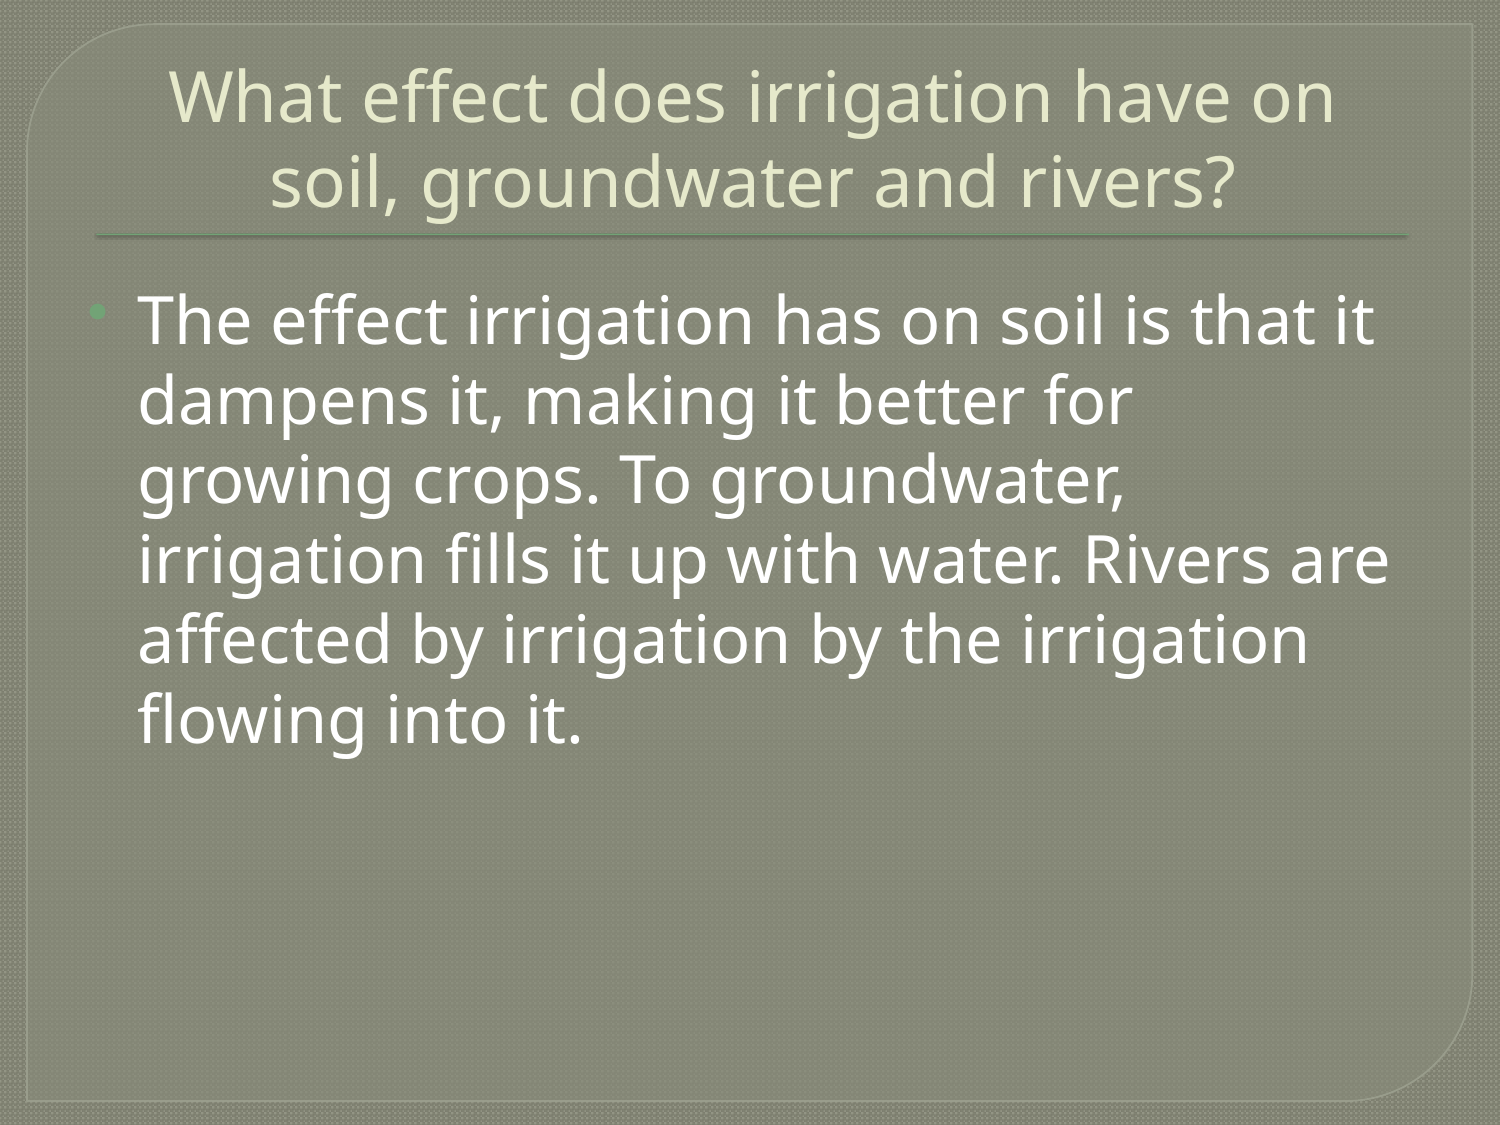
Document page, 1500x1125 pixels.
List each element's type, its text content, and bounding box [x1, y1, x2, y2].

title What effect does irrigation have on soil, groundwater and rivers? [75, 41, 1425, 230]
list The effect irrigation has on soil is that it dampens it, making it better for growing crops. To groundwater, irrigation fills it up with water. Rivers are affected by irrigation by the irrigation flowing into it. [75, 270, 1425, 1013]
